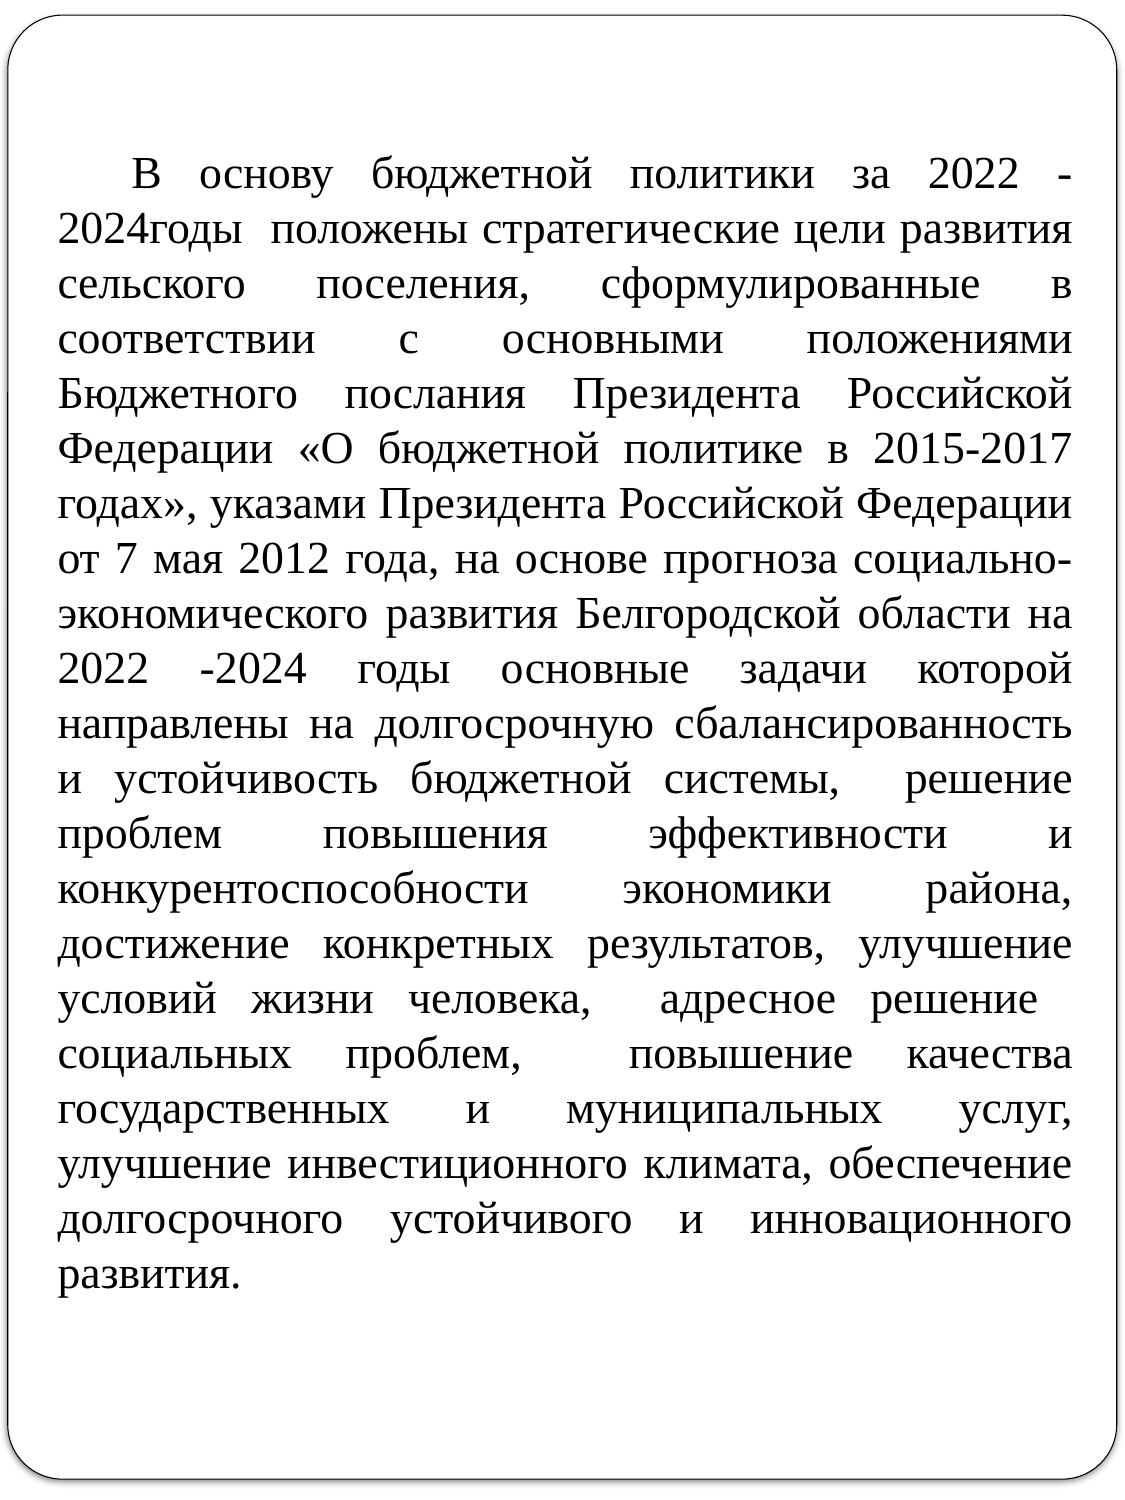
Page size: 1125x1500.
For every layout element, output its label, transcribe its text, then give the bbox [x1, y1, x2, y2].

text_box В основу бюджетной политики за 2022 - 2024годы положены стратегические цели развития сельского поселения, сформулированные в соответствии с основными положениями Бюджетного послания Президента Российской Федерации «О бюджетной политике в 2015-2017 годах», указами Президента Российской Федерации от 7 мая 2012 года, на основе прогноза социально-экономического развития Белгородской области на 2022 -2024 годы основные задачи которой направлены на долгосрочную сбалансированность и устойчивость бюджетной системы, решение проблем повышения эффективности и конкурентоспособности экономики района, достижение конкретных результатов, улучшение условий жизни человека, адресное решение социальных проблем, повышение качества государственных и муниципальных услуг, улучшение инвестиционного климата, обеспечение долгосрочного устойчивого и инновационного развития. [42, 135, 1089, 1360]
